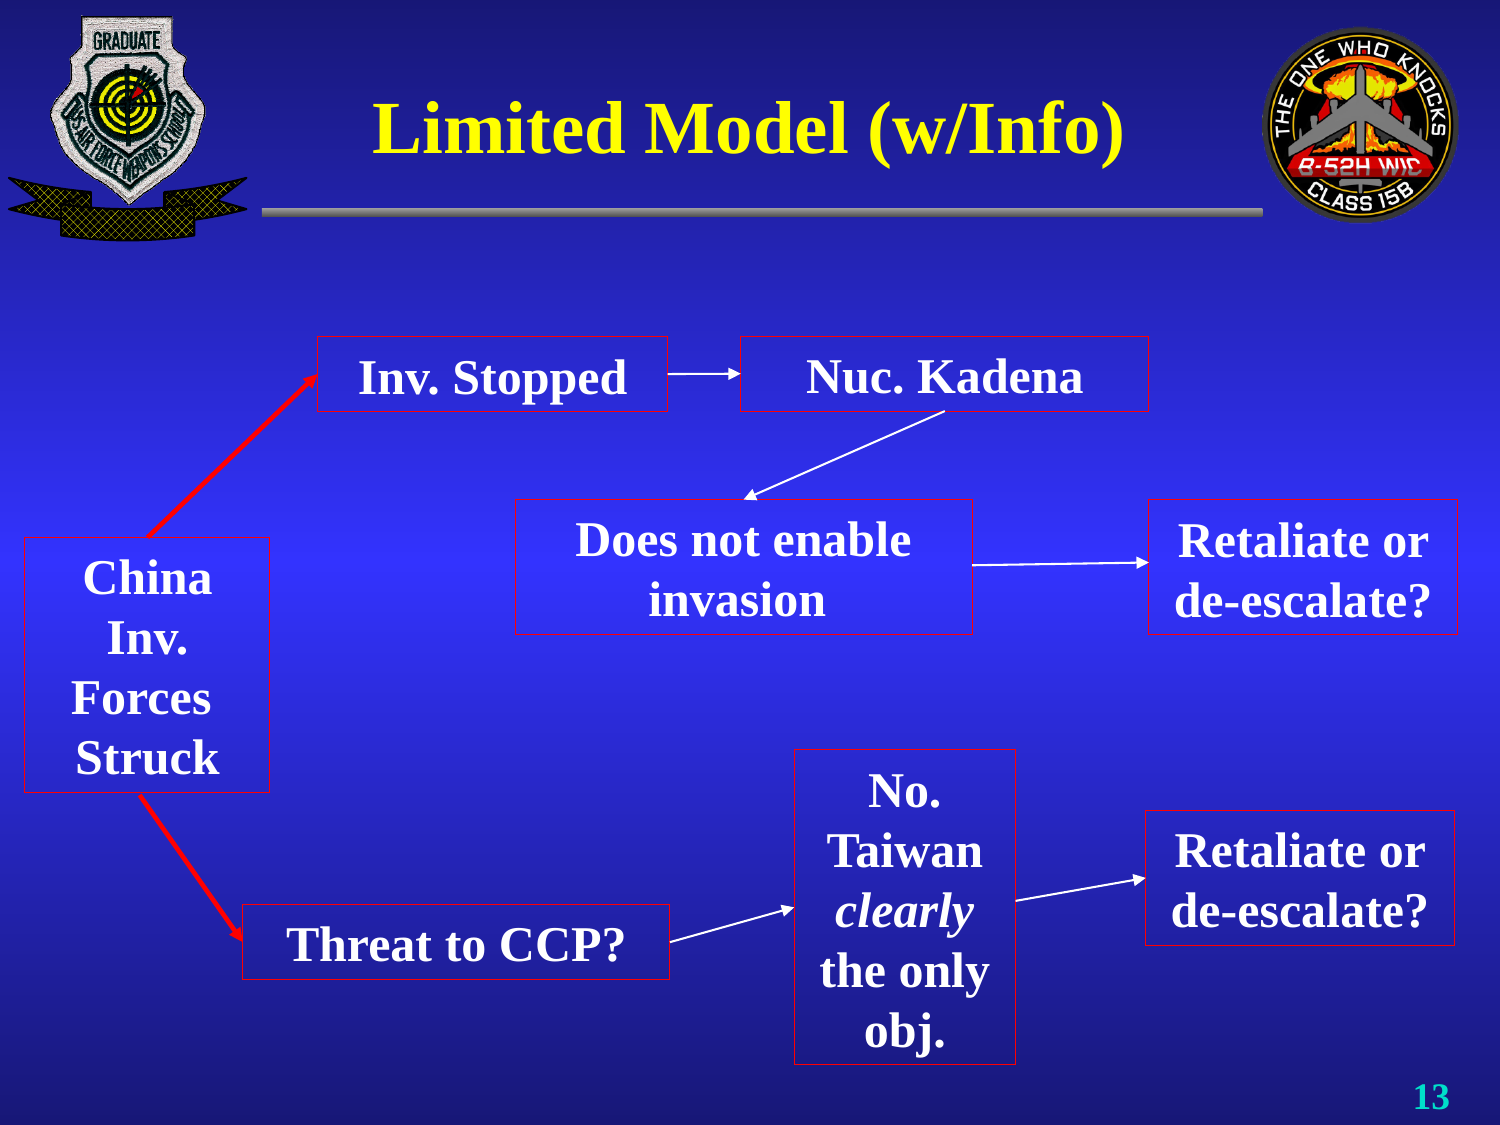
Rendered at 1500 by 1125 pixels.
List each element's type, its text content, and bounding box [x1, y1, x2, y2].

text_box Threat to CCP? [242, 904, 670, 980]
text_box Nuc. Kadena [740, 336, 1149, 412]
title Limited Model (w/Info) [255, 32, 1244, 221]
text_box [971, 562, 1150, 566]
text_box China Inv. Forces Struck [24, 537, 270, 793]
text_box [669, 908, 795, 943]
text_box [139, 794, 243, 943]
text_box Retaliate or de-escalate? [1145, 810, 1455, 946]
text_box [1015, 878, 1146, 902]
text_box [743, 411, 946, 500]
text_box No. Taiwan clearly the only obj. [794, 749, 1016, 1065]
picture [47, 11, 209, 207]
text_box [147, 374, 318, 538]
picture [1262, 26, 1459, 224]
text_box Does not enable invasion [515, 499, 973, 635]
text_box Retaliate or de-escalate? [1148, 499, 1458, 635]
text_box Inv. Stopped [317, 336, 668, 412]
